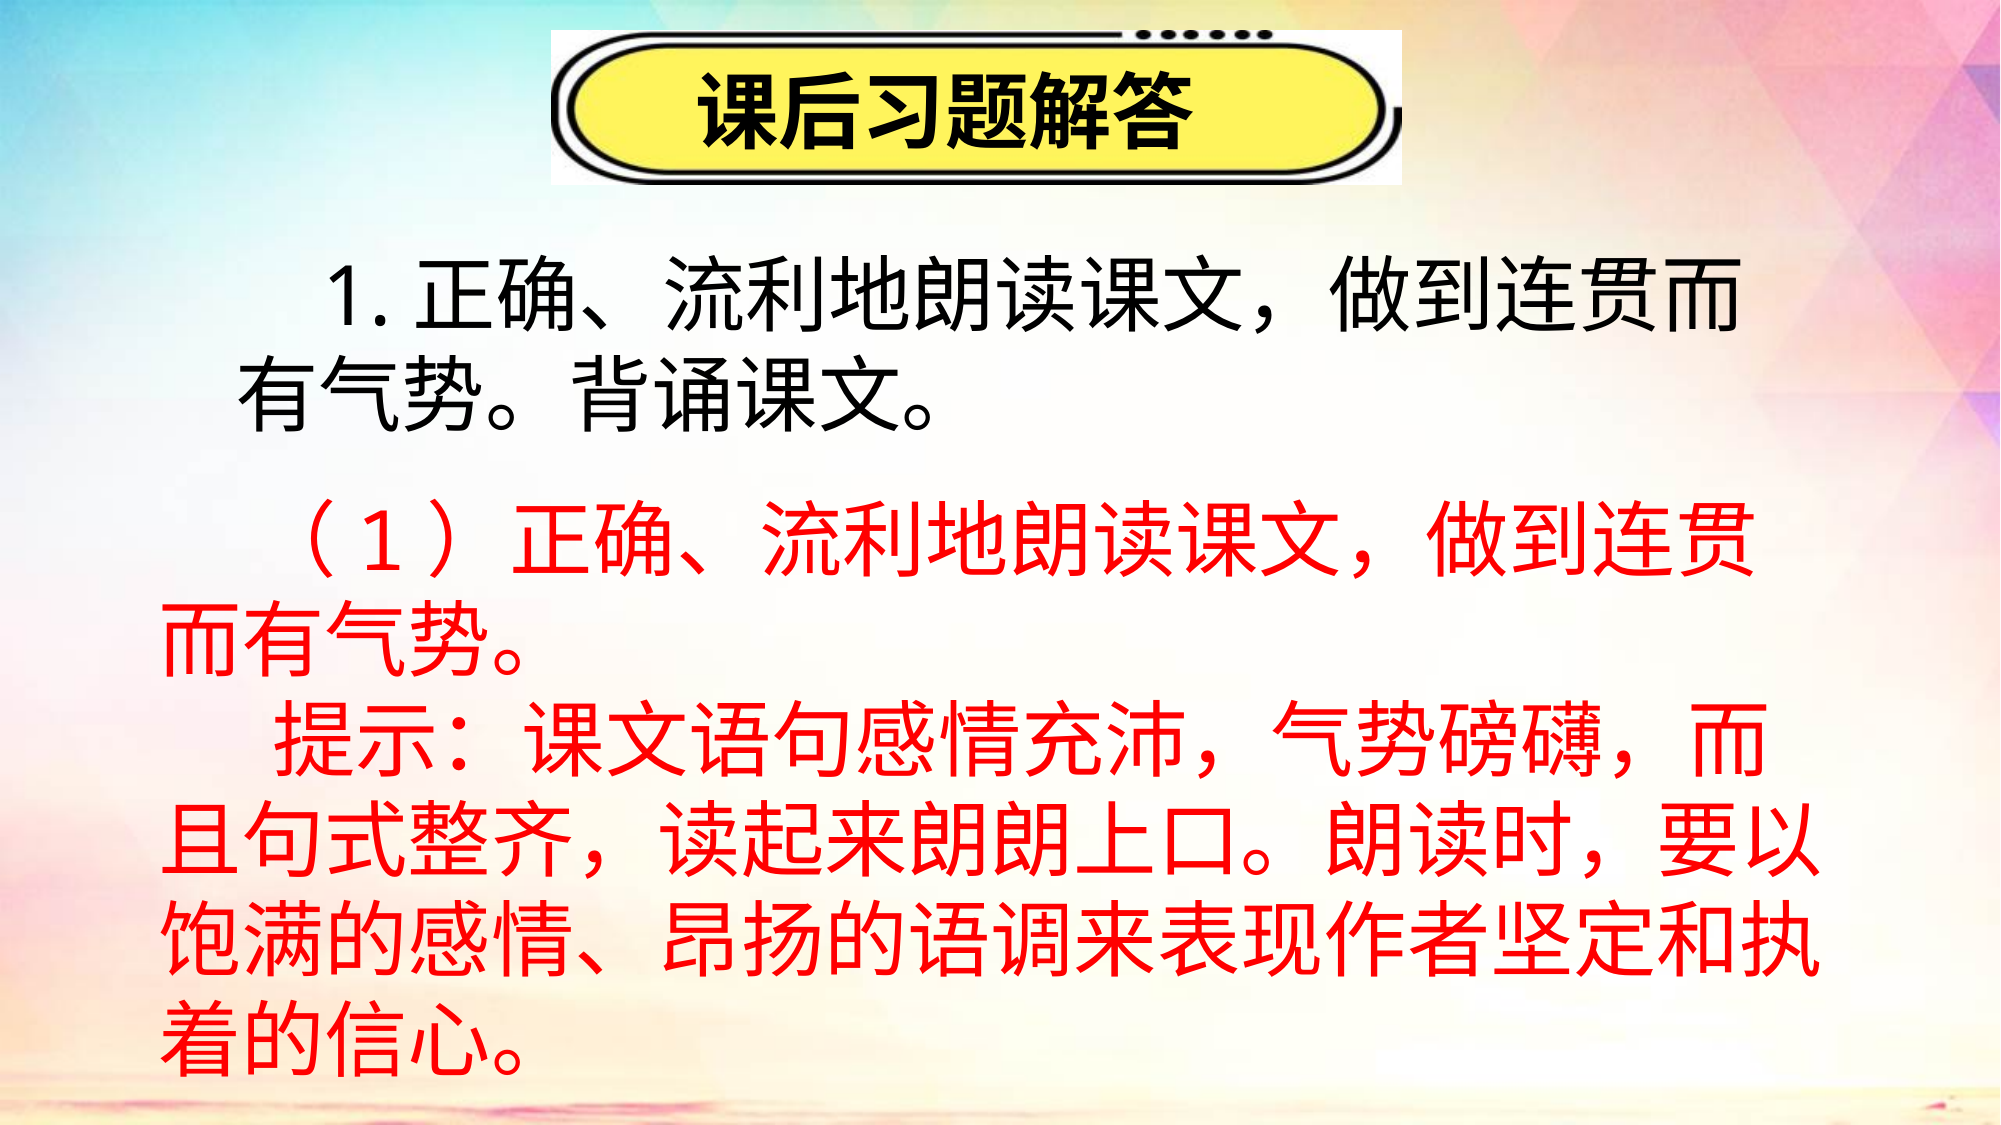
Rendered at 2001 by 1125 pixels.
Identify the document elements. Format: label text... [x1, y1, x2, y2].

picture [0, 0, 2001, 1125]
text_box 1.正确、流利地朗读课文，做到连贯而有气势。背诵课文。 [220, 234, 1804, 450]
text_box （1）正确、流利地朗读课文，做到连贯而有气势。 提示：课文语句感情充沛，气势磅礴，而且句式整齐，读起来朗朗上口。朗读时，要以饱满的感情、昂扬的语调来表现作者坚定和执着的信心。 [143, 479, 1857, 1125]
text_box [551, 30, 1402, 185]
